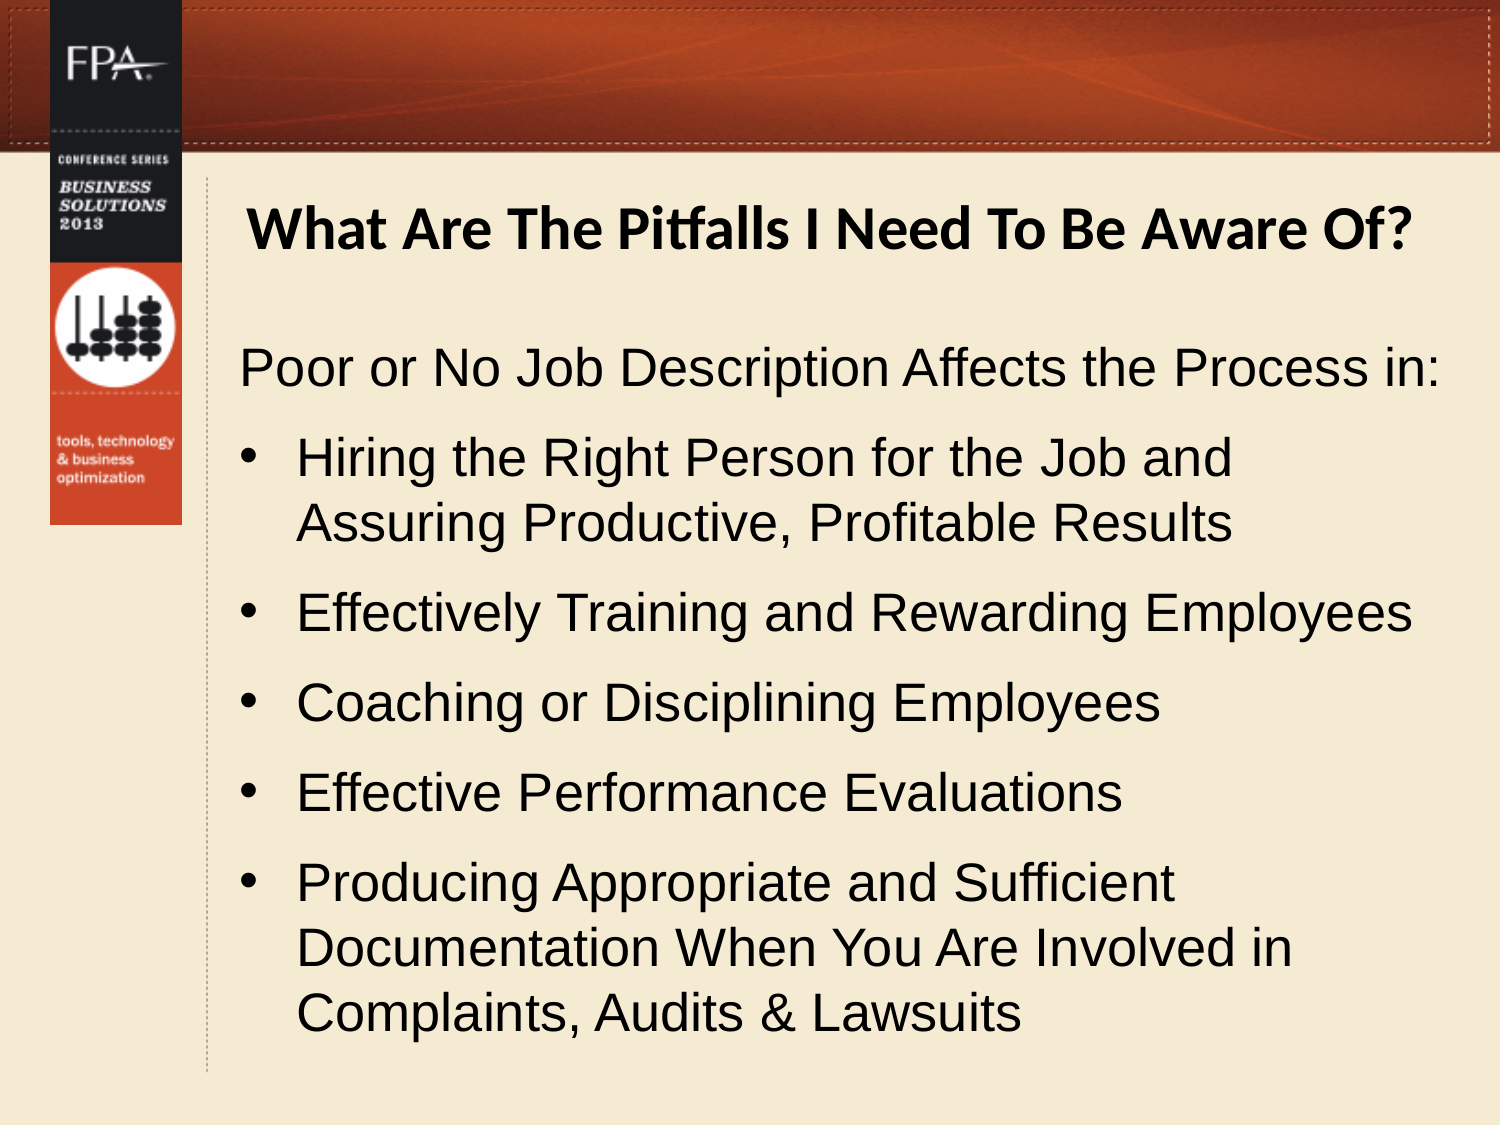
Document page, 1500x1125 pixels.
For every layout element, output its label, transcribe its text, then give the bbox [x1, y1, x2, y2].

title What Are The Pitfalls I Need To Be Aware Of? [199, 162, 1463, 288]
list Poor or No Job Description Affects the Process in: Hiring the Right Person for the Job and Assuring Productive, Profitable Results Effectively Training and Rewarding Employees Coaching or Disciplining Employees Effective Performance Evaluations Producing Appropriate and Sufficient Documentation When You Are Involved in Complaints, Audits & Lawsuits [225, 324, 1463, 1005]
picture [0, 0, 1500, 1125]
